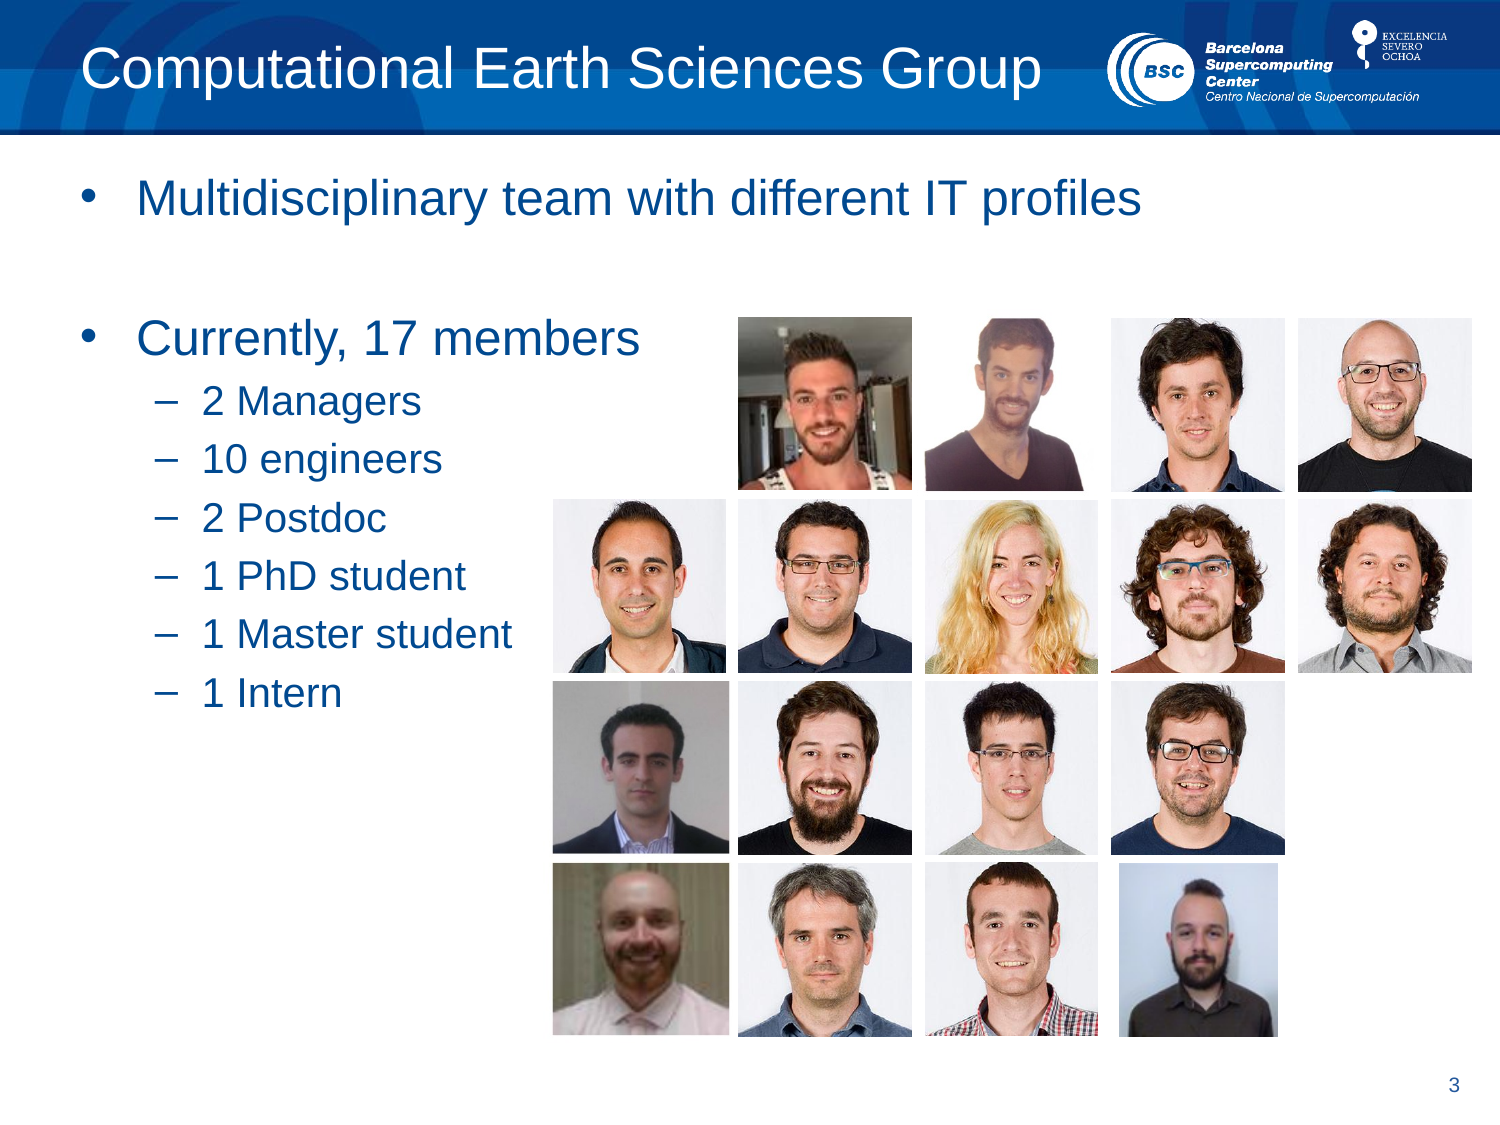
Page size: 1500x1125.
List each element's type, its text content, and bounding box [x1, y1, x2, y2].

picture [738, 499, 912, 673]
picture [1118, 863, 1278, 1037]
picture [916, 309, 1103, 496]
picture [552, 499, 726, 673]
picture [738, 863, 912, 1037]
picture [543, 681, 733, 1048]
picture [1111, 681, 1285, 855]
picture [1111, 318, 1285, 492]
picture [925, 500, 1099, 674]
picture [738, 681, 912, 855]
picture [1298, 318, 1472, 492]
picture [1298, 499, 1472, 673]
list Multidisciplinary team with different IT profiles Currently, 17 members 2 Managers 10 engineers 2 Postdoc 1 PhD student 1 Master student 1 Intern [64, 157, 1376, 1043]
title Computational Earth Sciences Group [65, 23, 1081, 135]
picture [0, 0, 1500, 135]
picture [925, 862, 1099, 1036]
picture [1111, 499, 1285, 673]
picture [925, 681, 1099, 855]
picture [738, 317, 912, 491]
